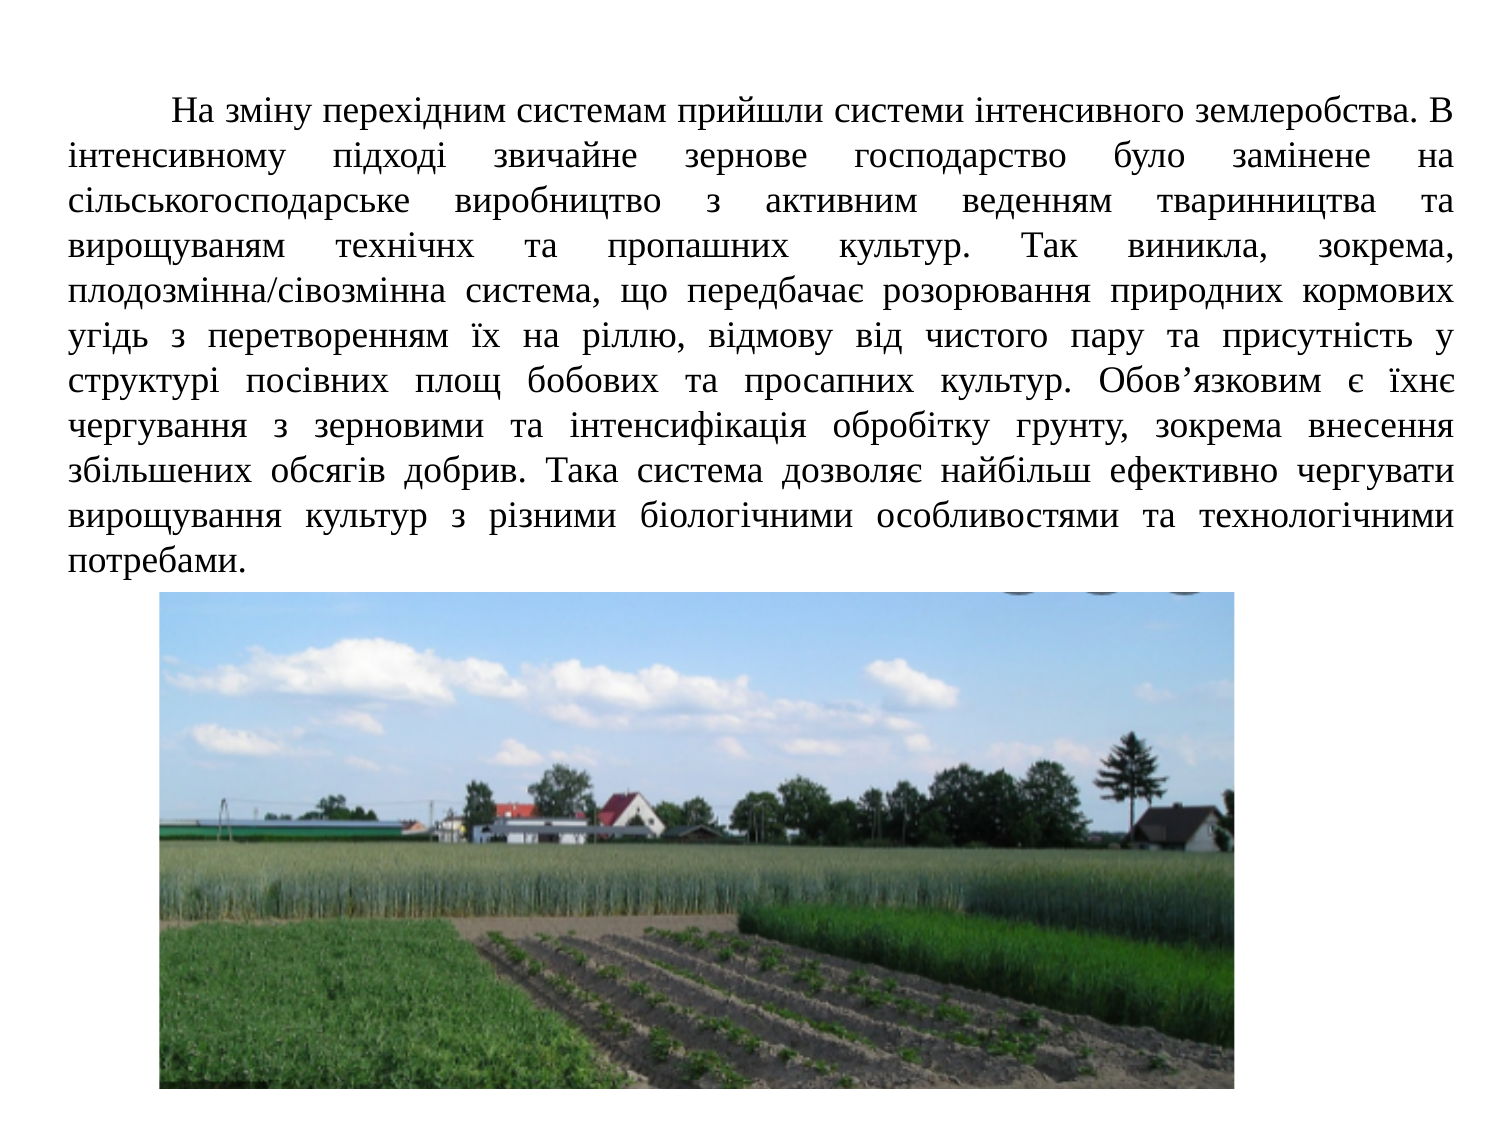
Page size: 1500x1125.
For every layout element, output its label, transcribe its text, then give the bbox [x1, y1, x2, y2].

text_box На зміну перехідним системам прийшли системи інтенсивного землеробства. В інтенсивному підході звичайне зернове господарство було замінене на сільськогосподарське виробництво з активним веденням тваринництва та вирощуваням технічнх та пропашних культур. Так виникла, зокрема, плодозмінна/сівозмінна система, що передбачає розорювання природних кормових угідь з перетворенням їх на ріллю, відмову від чистого пару та присутність у структурі посівних площ бобових та просапних культур. Обов’язковим є їхнє чергування з зерновими та інтенсифікація обробітку грунту, зокрема внесення збільшених обсягів добрив. Така система дозволяє найбільш ефективно чергувати вирощування культур з різними біологічними особливостями та технологічними потребами. [53, 77, 1471, 588]
picture [159, 592, 1235, 1090]
